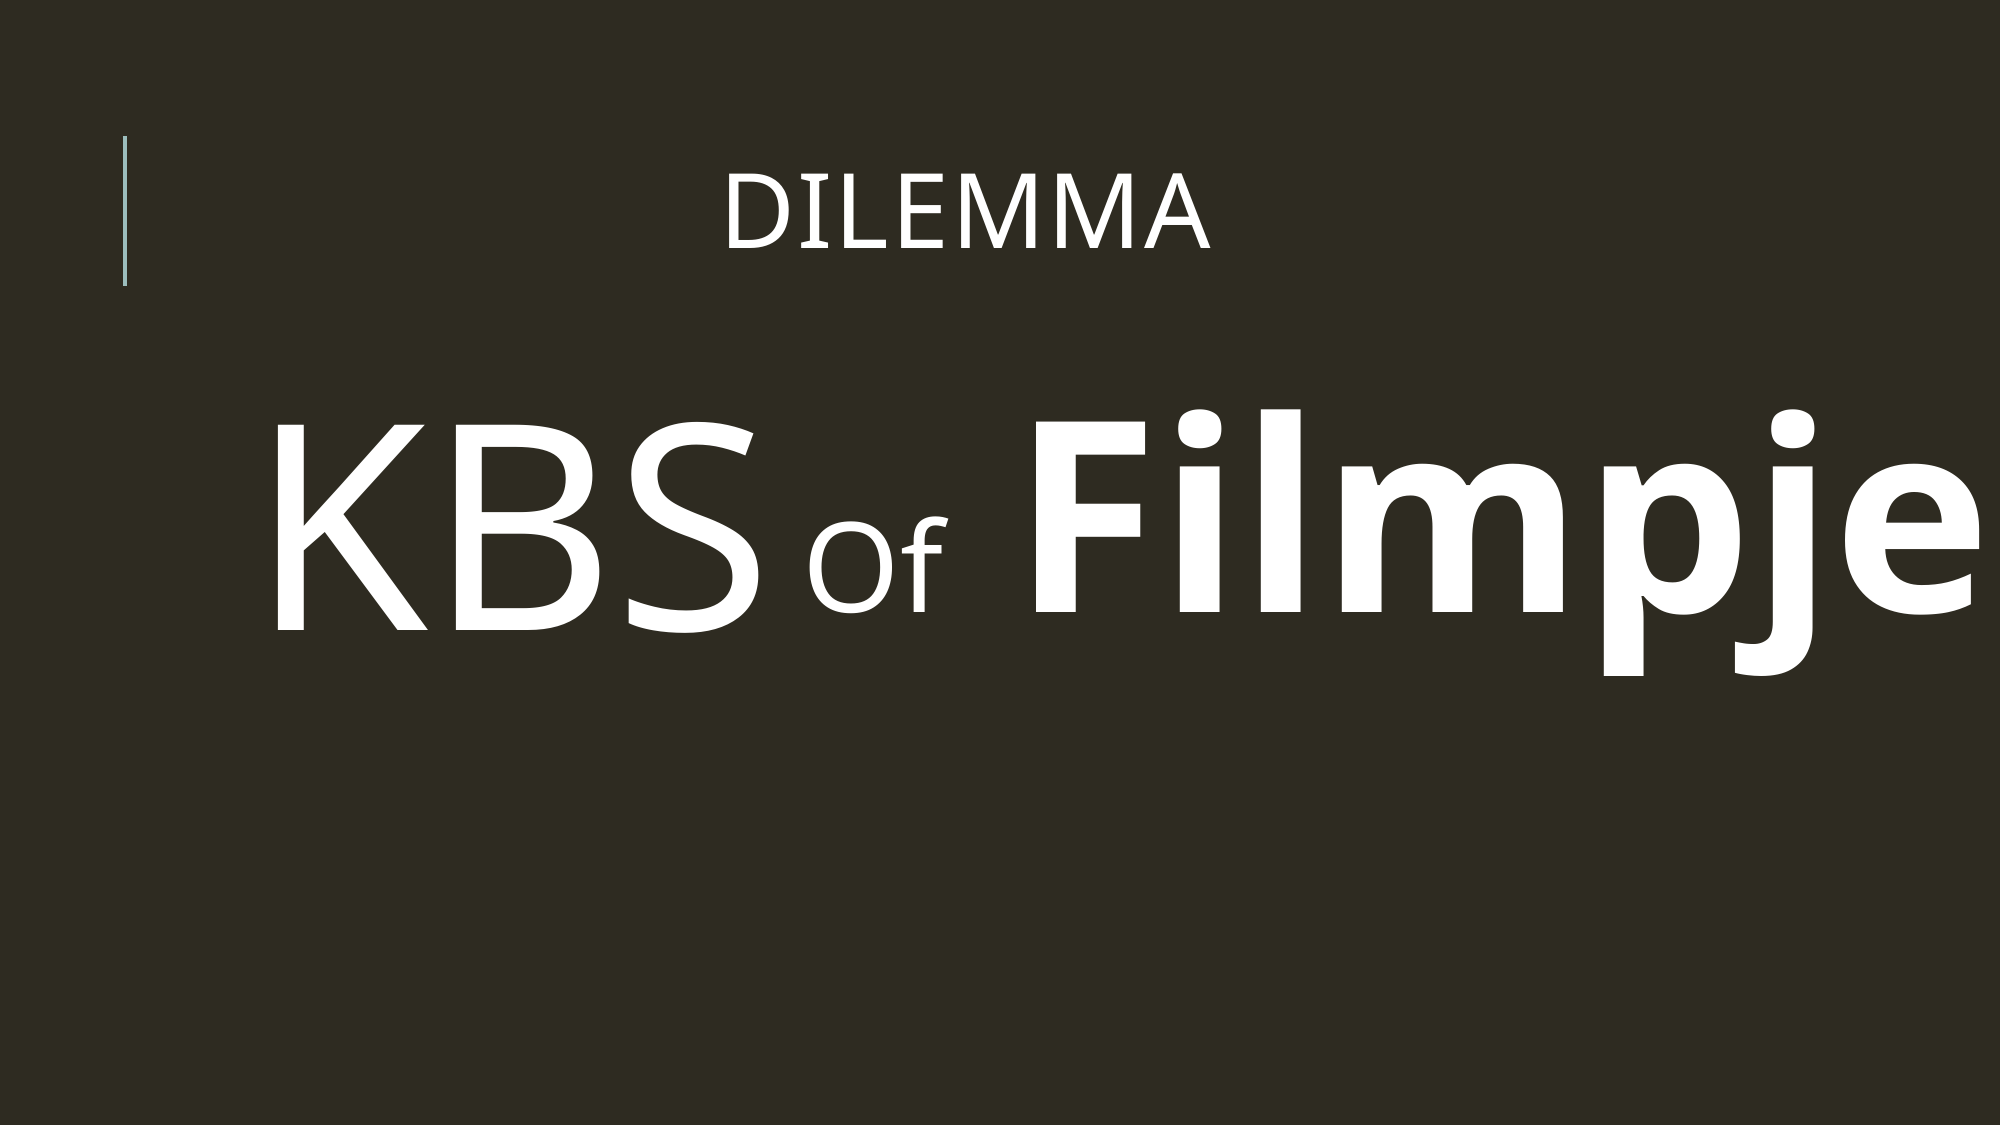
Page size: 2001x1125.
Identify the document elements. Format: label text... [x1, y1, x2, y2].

title Dilemma [168, 96, 1763, 342]
list Of Filmpje [762, 375, 2000, 1035]
list KBS [168, 375, 762, 1035]
